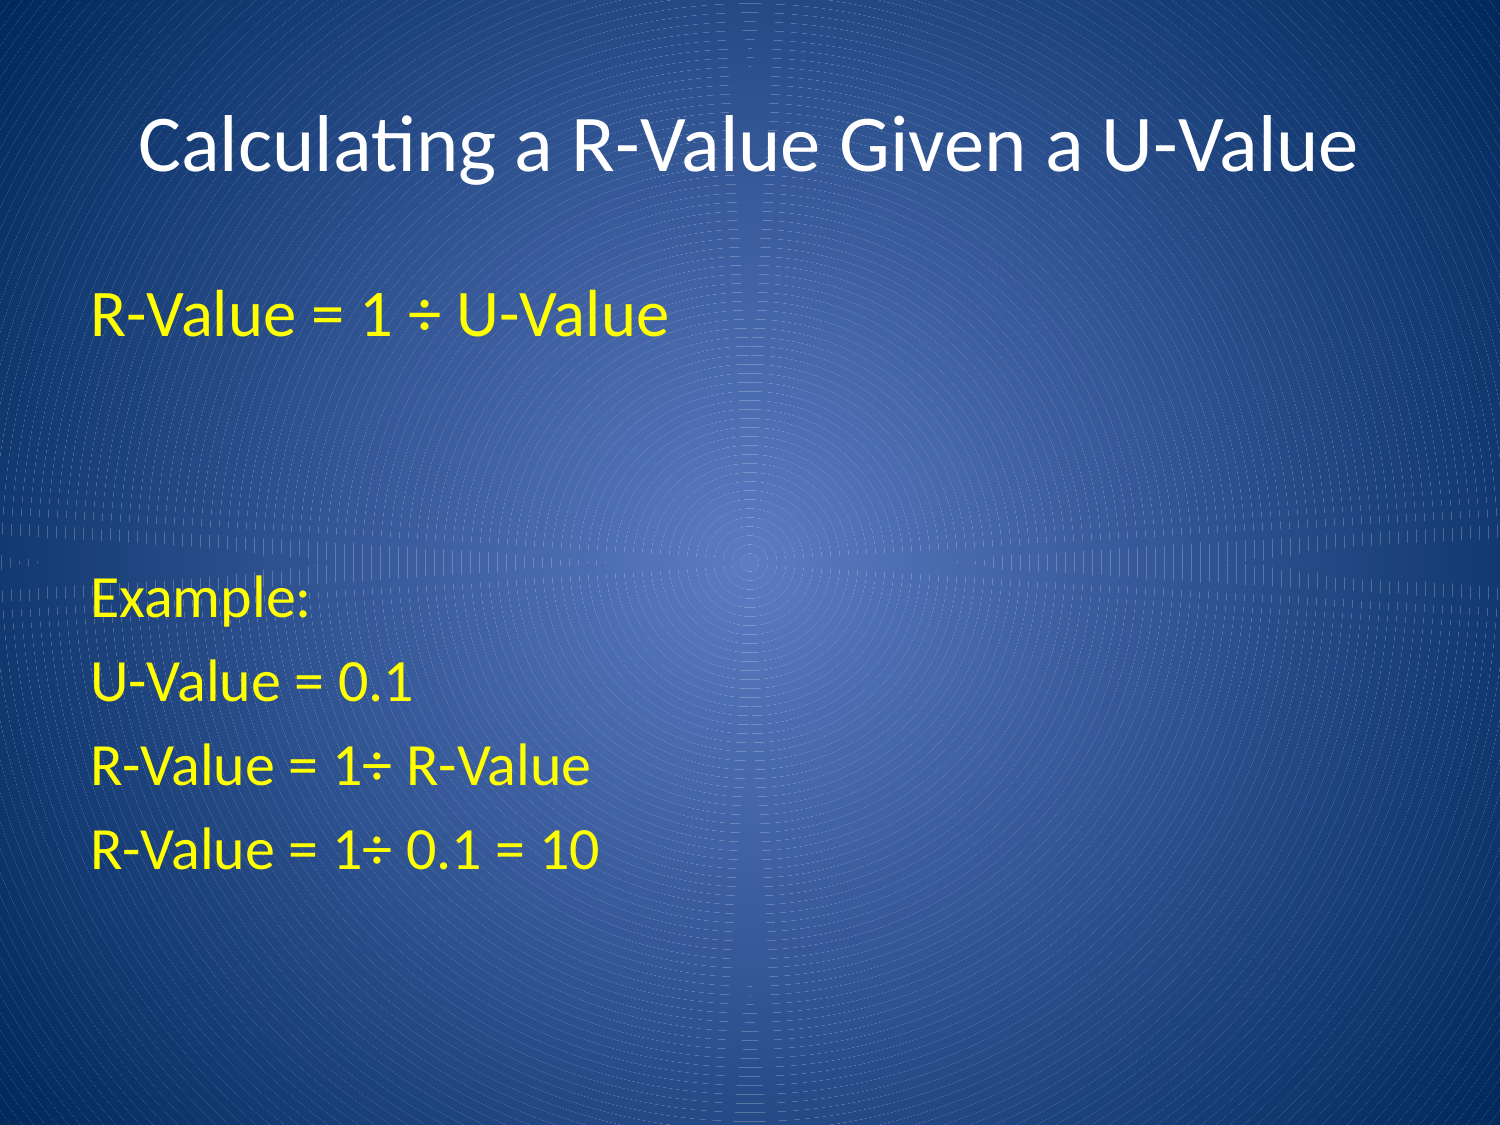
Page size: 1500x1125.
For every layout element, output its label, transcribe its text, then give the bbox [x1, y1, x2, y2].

list R-Value = 1 ÷ U-Value [75, 262, 1425, 488]
title Calculating a R-Value Given a U-Value [75, 45, 1425, 233]
text_box Example: U-Value = 0.1 R-Value = 1÷ R-Value R-Value = 1÷ 0.1 = 10 [74, 549, 1425, 975]
